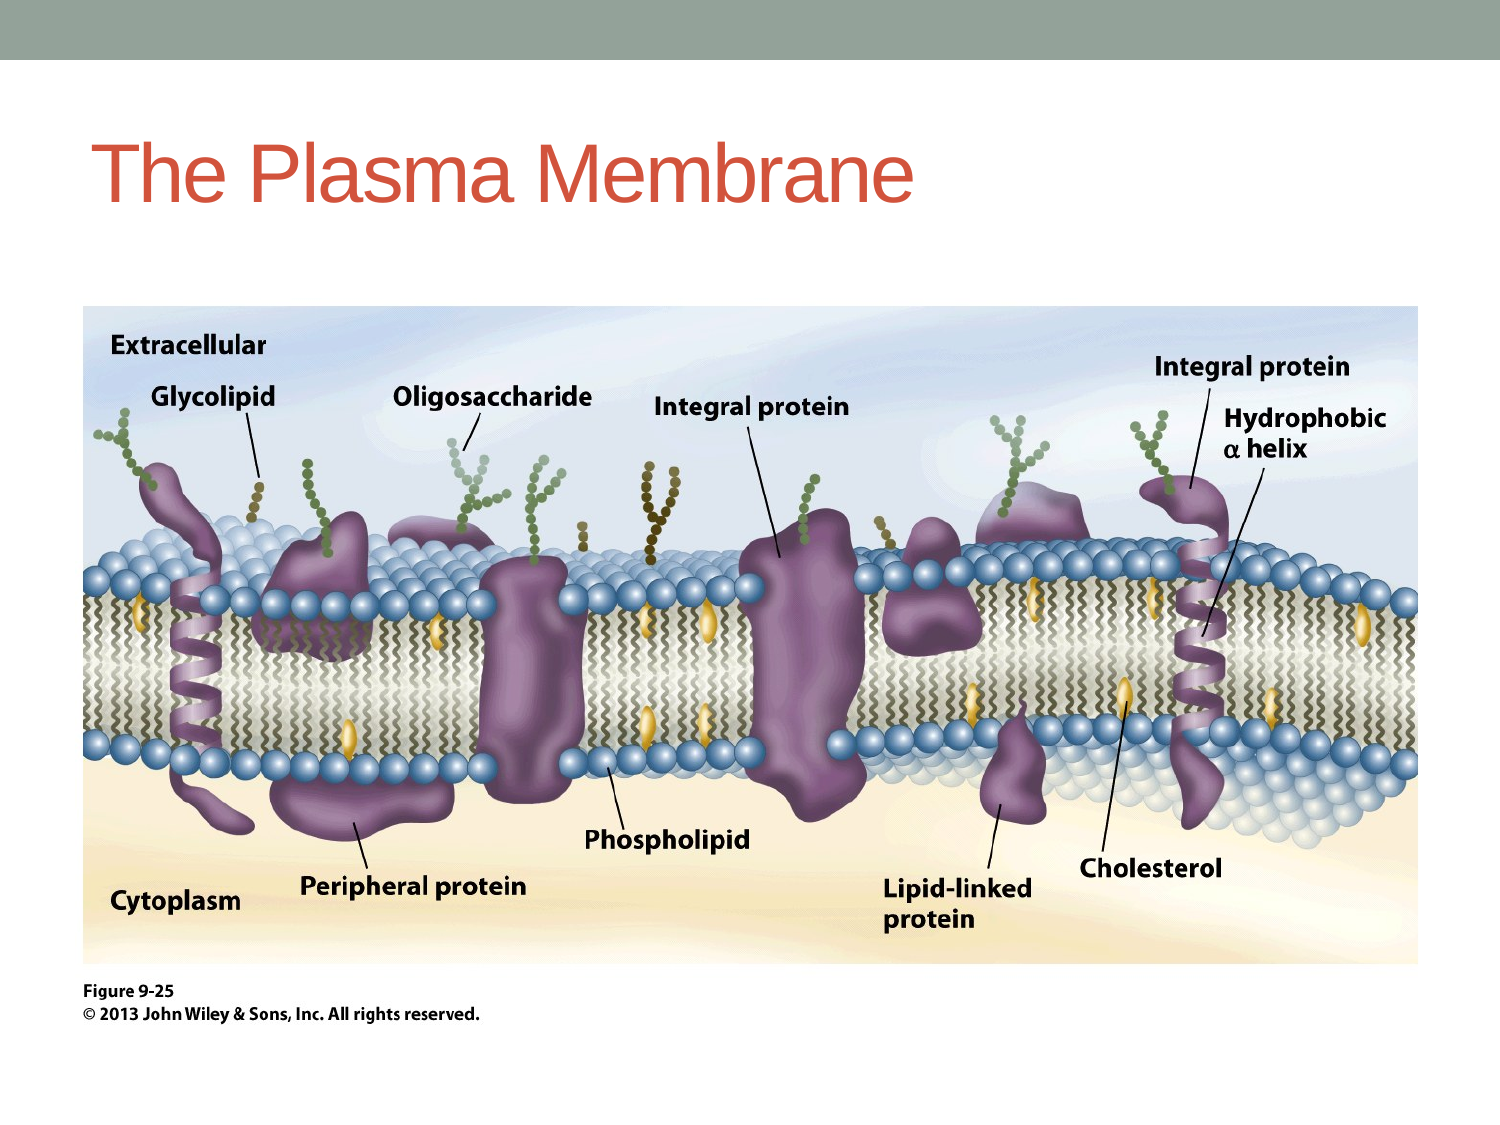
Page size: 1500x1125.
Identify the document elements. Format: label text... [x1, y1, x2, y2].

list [74, 298, 1426, 1027]
title The Plasma Membrane [75, 87, 1425, 250]
